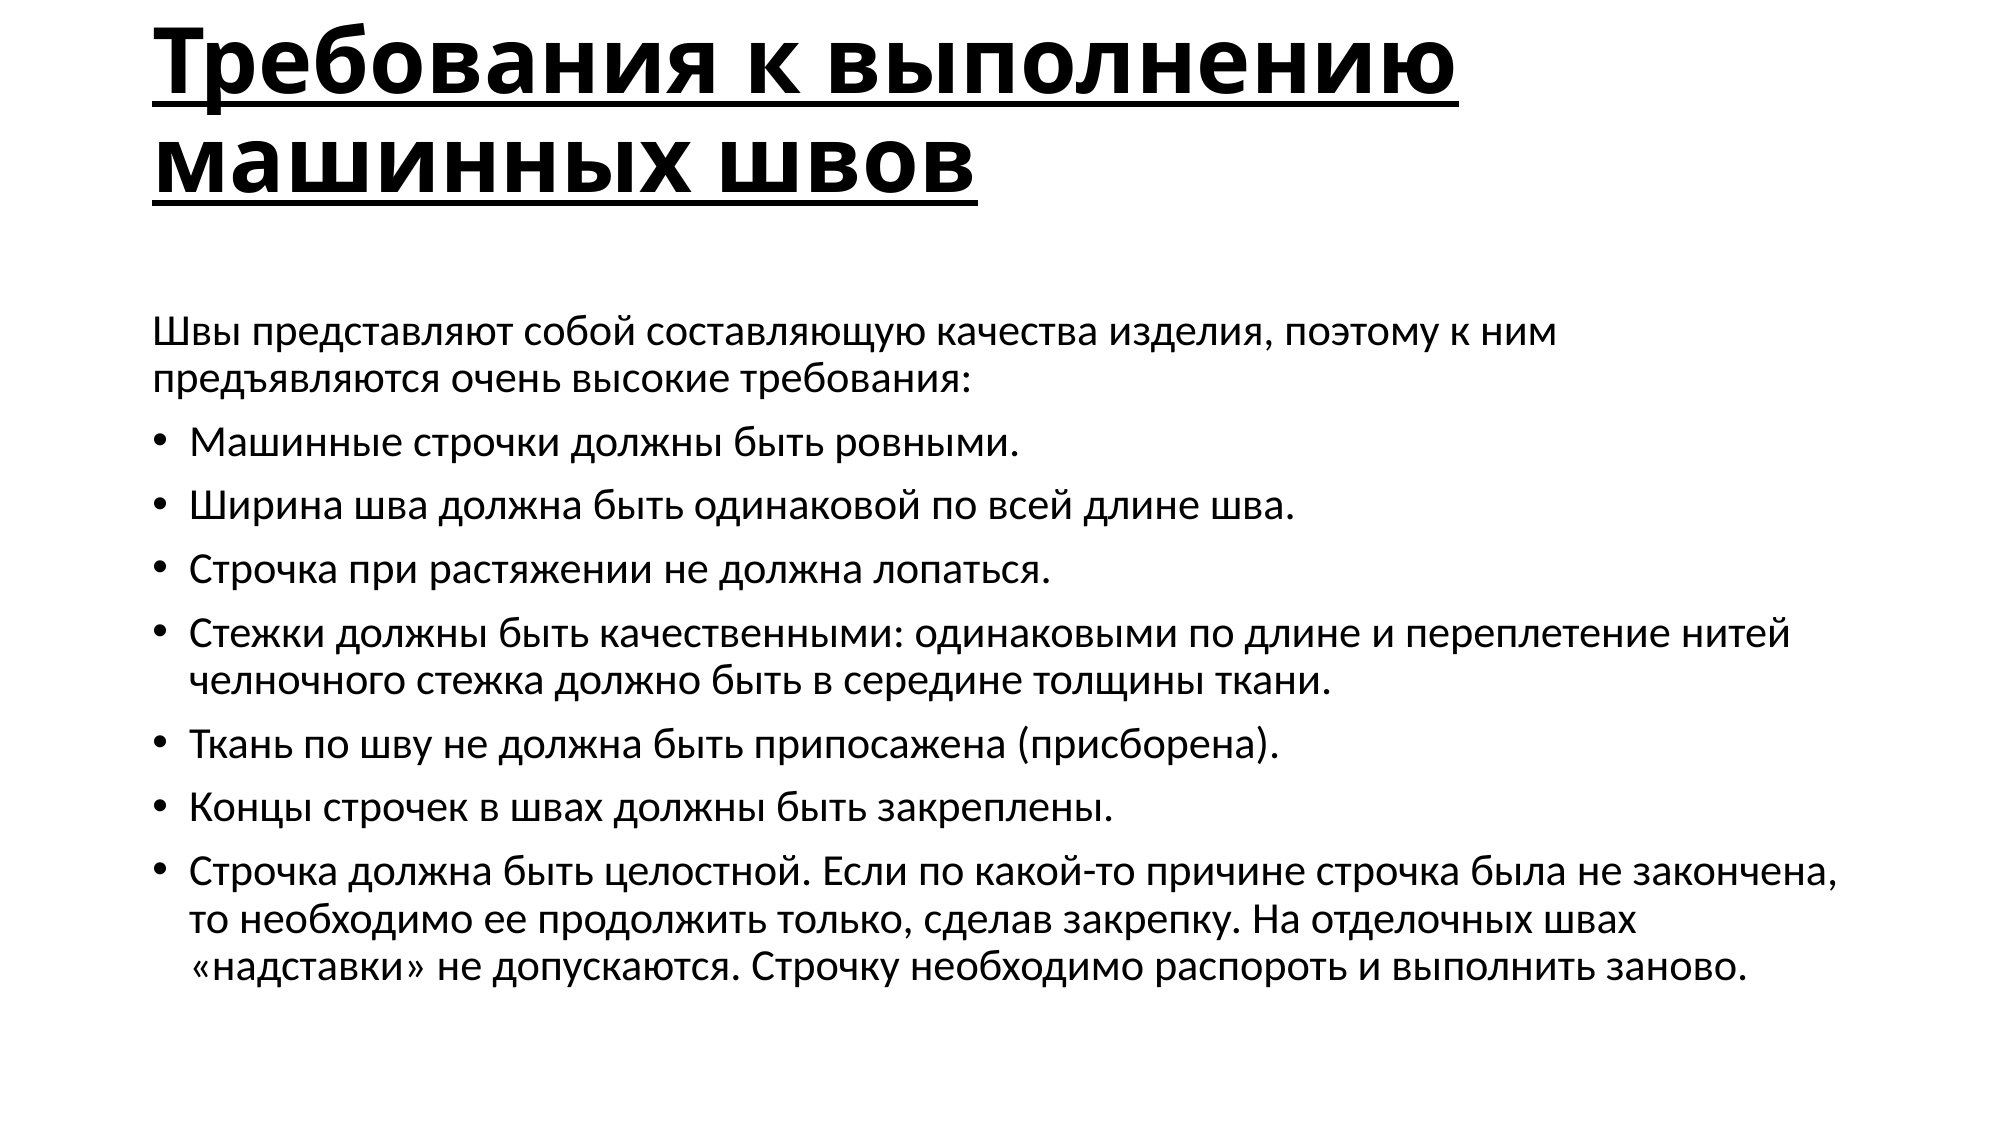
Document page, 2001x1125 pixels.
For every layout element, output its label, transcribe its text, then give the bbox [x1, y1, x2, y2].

list Швы представляют собой составляющую качества изделия, поэтому к ним предъявляются очень высокие требования: Машинные строчки должны быть ровными. Ширина шва должна быть одинаковой по всей длине шва. Строчка при растяжении не должна лопаться. Стежки должны быть качественными: одинаковыми по длине и переплетение нитей челночного стежка должно быть в середине толщины ткани. Ткань по шву не должна быть припосажена (присборена). Концы строчек в швах должны быть закреплены. Строчка должна быть целостной. Если по какой-то причине строчка была не закончена, то необходимо ее продолжить только, сделав закрепку. На отделочных швах «надставки» не допускаются. Строчку необходимо распороть и выполнить заново. [137, 299, 1863, 1014]
title Требования к выполнению машинных швов [137, 59, 1863, 278]
